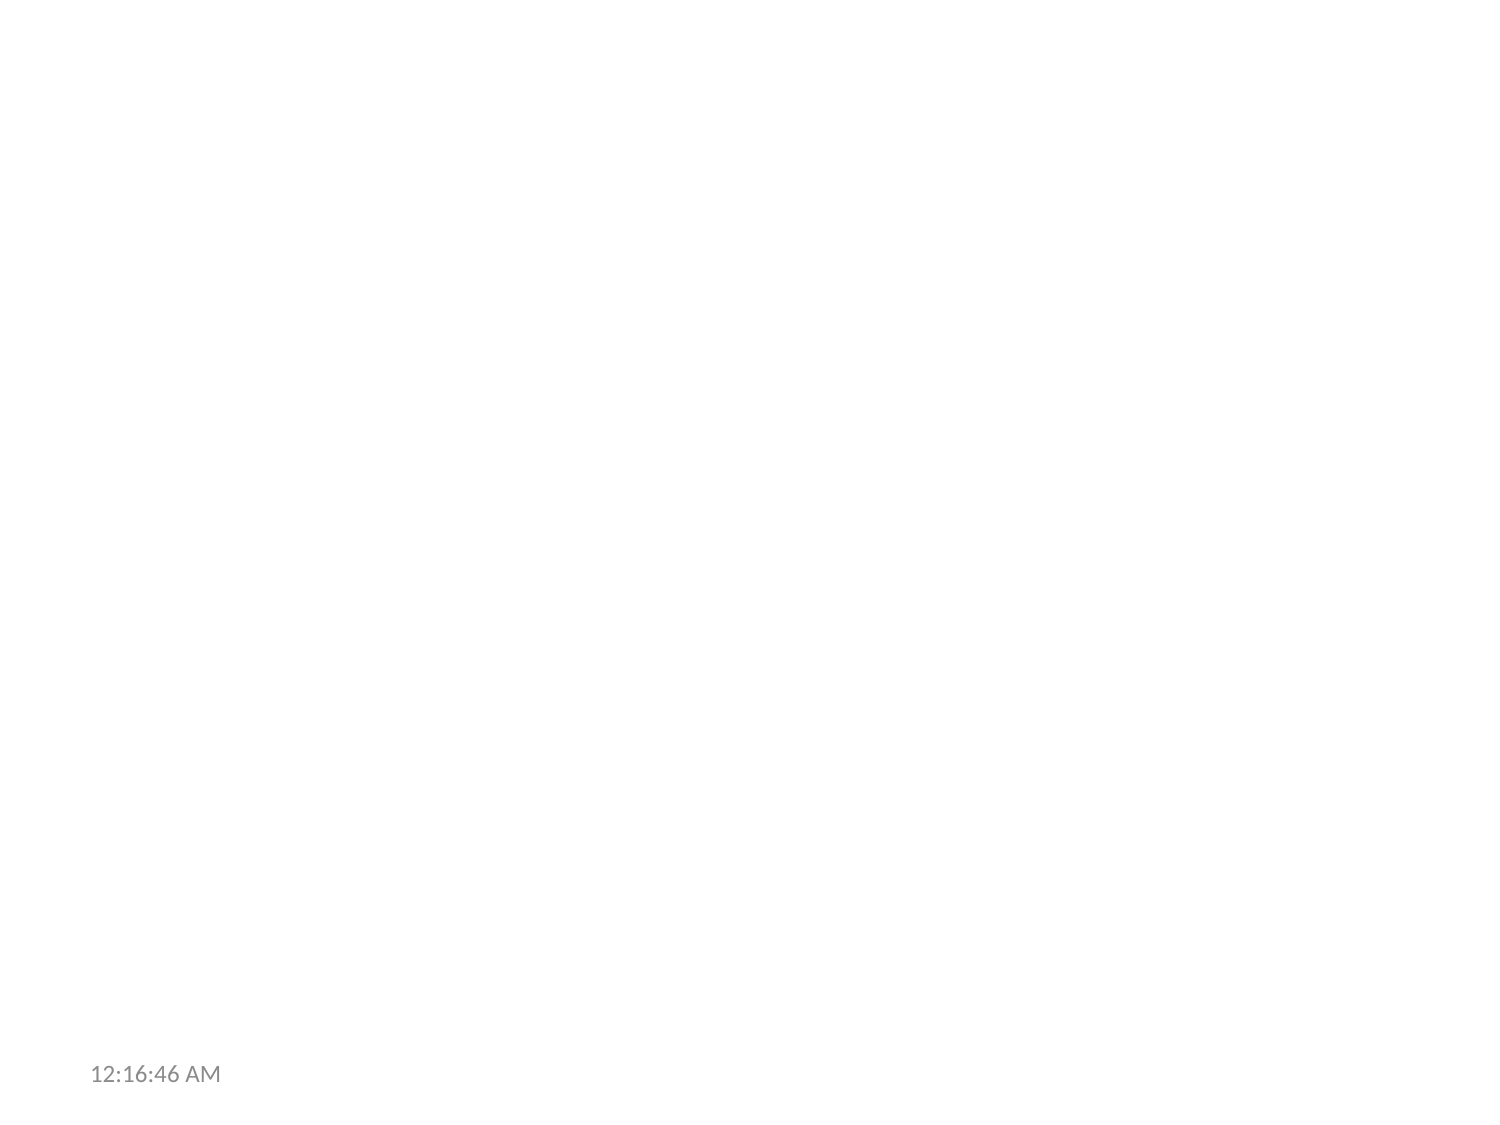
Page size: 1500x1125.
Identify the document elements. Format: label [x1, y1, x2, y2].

slide_number [75, 1042, 425, 1103]
